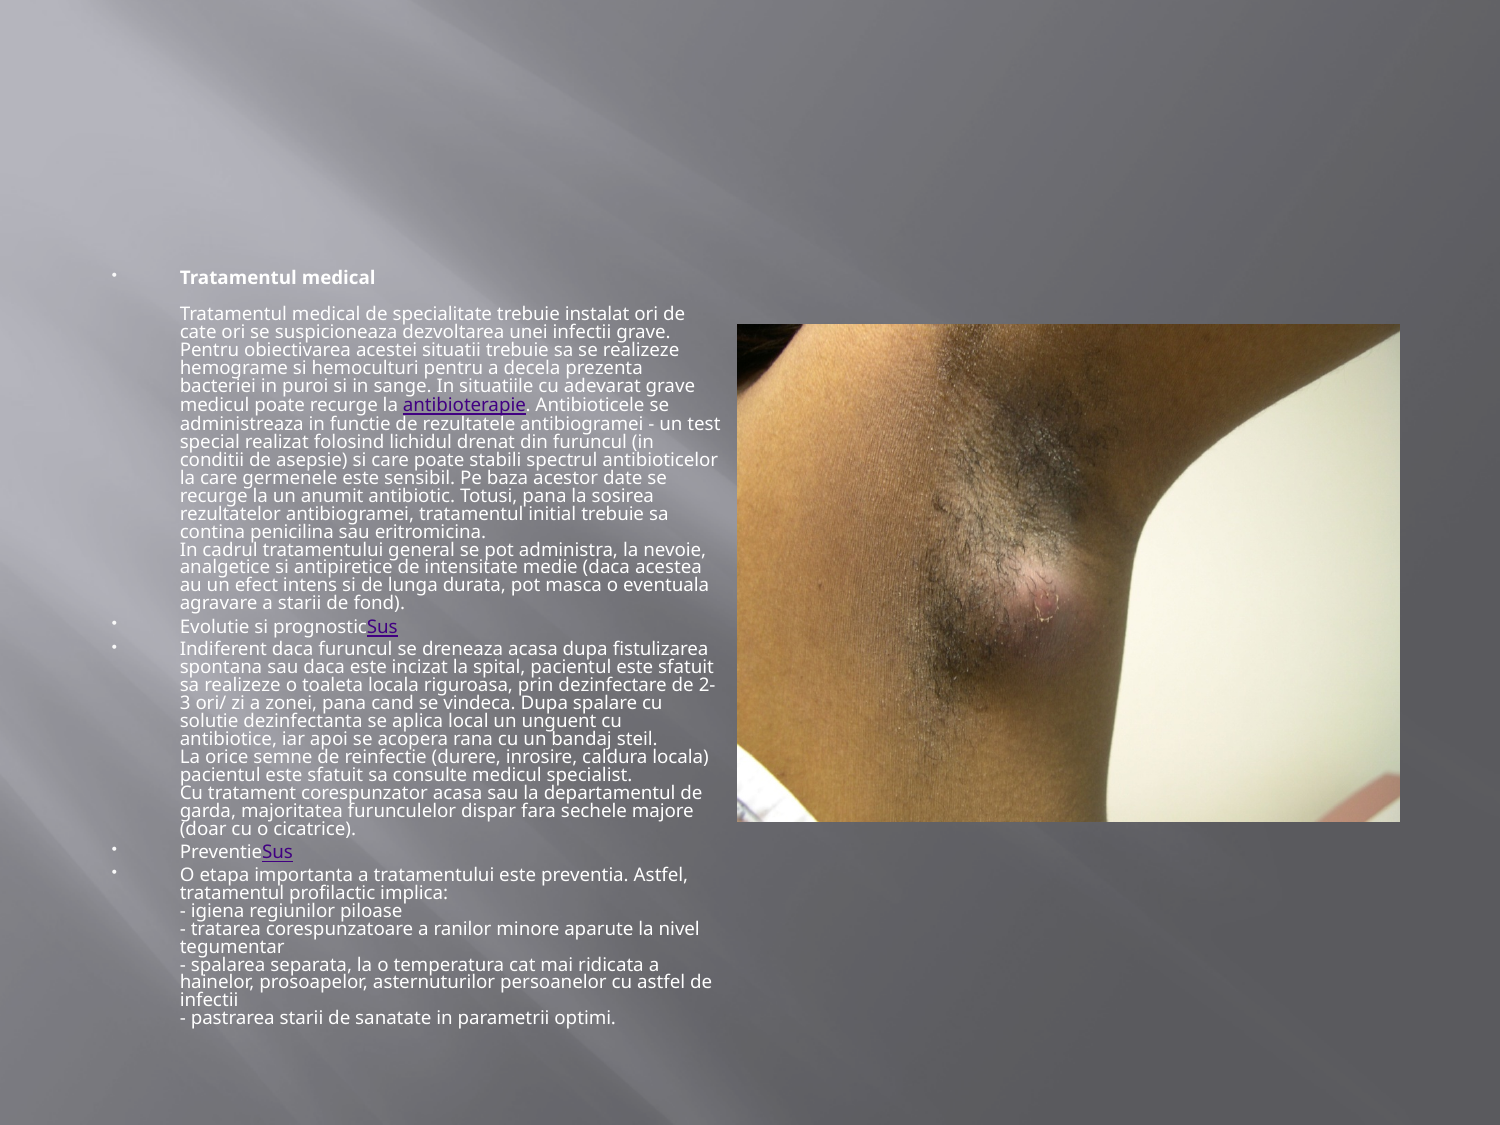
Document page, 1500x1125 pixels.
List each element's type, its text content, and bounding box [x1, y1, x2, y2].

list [737, 324, 1401, 822]
list Tratamentul medical Tratamentul medical de specialitate trebuie instalat ori de cate ori se suspicioneaza dezvoltarea unei infectii grave. Pentru obiectivarea acestei situatii trebuie sa se realizeze hemograme si hemoculturi pentru a decela prezenta bacteriei in puroi si in sange. In situatiile cu adevarat grave medicul poate recurge la antibioterapie. Antibioticele se administreaza in functie de rezultatele antibiogramei - un test special realizat folosind lichidul drenat din furuncul (in conditii de asepsie) si care poate stabili spectrul antibioticelor la care germenele este sensibil. Pe baza acestor date se recurge la un anumit antibiotic. Totusi, pana la sosirea rezultatelor antibiogramei, tratamentul initial trebuie sa contina penicilina sau eritromicina. In cadrul tratamentului general se pot administra, la nevoie, analgetice si antipiretice de intensitate medie (daca acestea au un efect intens si de lunga durata, pot masca o eventuala agravare a starii de fond). Evolutie si prognosticSus Indiferent daca furuncul se dreneaza acasa dupa fistulizarea spontana sau daca este incizat la spital, pacientul este sfatuit sa realizeze o toaleta locala riguroasa, prin dezinfectare de 2-3 ori/ zi a zonei, pana cand se vindeca. Dupa spalare cu solutie dezinfectanta se aplica local un unguent cu antibiotice, iar apoi se acopera rana cu un bandaj steil. La orice semne de reinfectie (durere, inrosire, caldura locala) pacientul este sfatuit sa consulte medicul specialist. Cu tratament corespunzator acasa sau la departamentul de garda, majoritatea furunculelor dispar fara sechele majore (doar cu o cicatrice). PreventieSus O etapa importanta a tratamentului este preventia. Astfel, tratamentul profilactic implica: - igiena regiunilor piloase - tratarea corespunzatoare a ranilor minore aparute la nivel tegumentar - spalarea separata, la o temperatura cat mai ridicata a hainelor, prosoapelor, asternuturilor persoanelor cu astfel de infectii - pastrarea starii de sanatate in parametrii optimi. [74, 262, 738, 1006]
